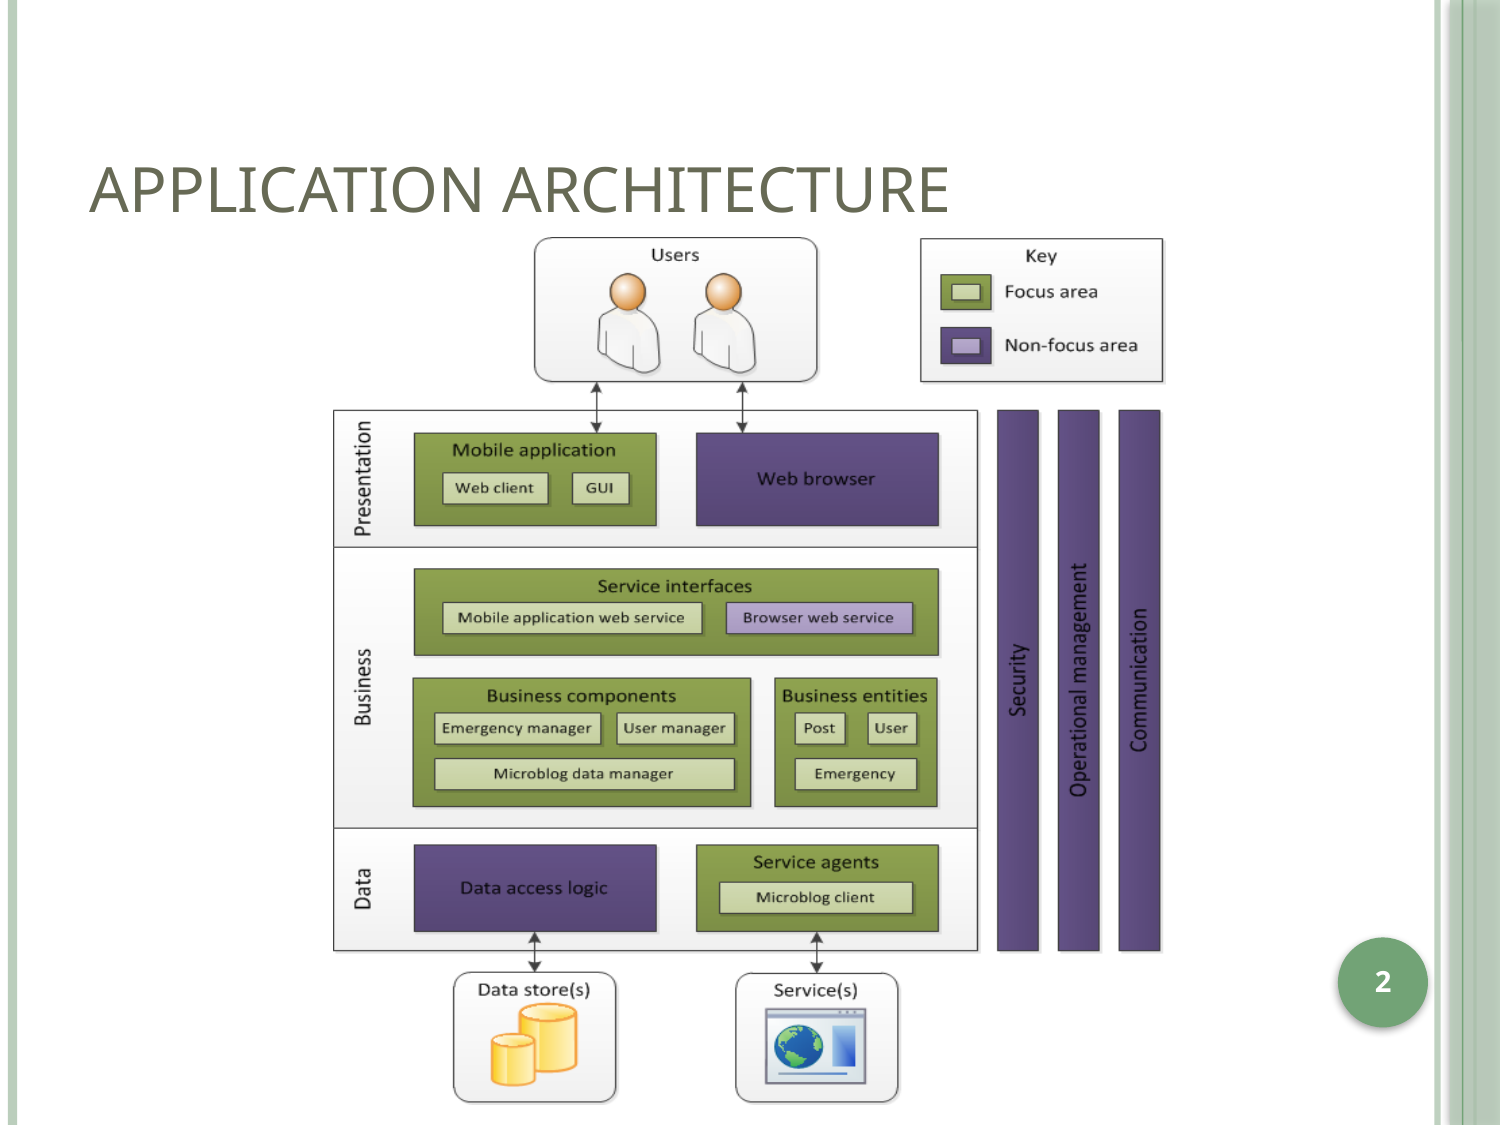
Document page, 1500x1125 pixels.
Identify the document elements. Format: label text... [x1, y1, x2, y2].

picture [333, 236, 1167, 1106]
title Application Architecture [75, 45, 1300, 233]
slide_number 2 [1333, 940, 1434, 1027]
